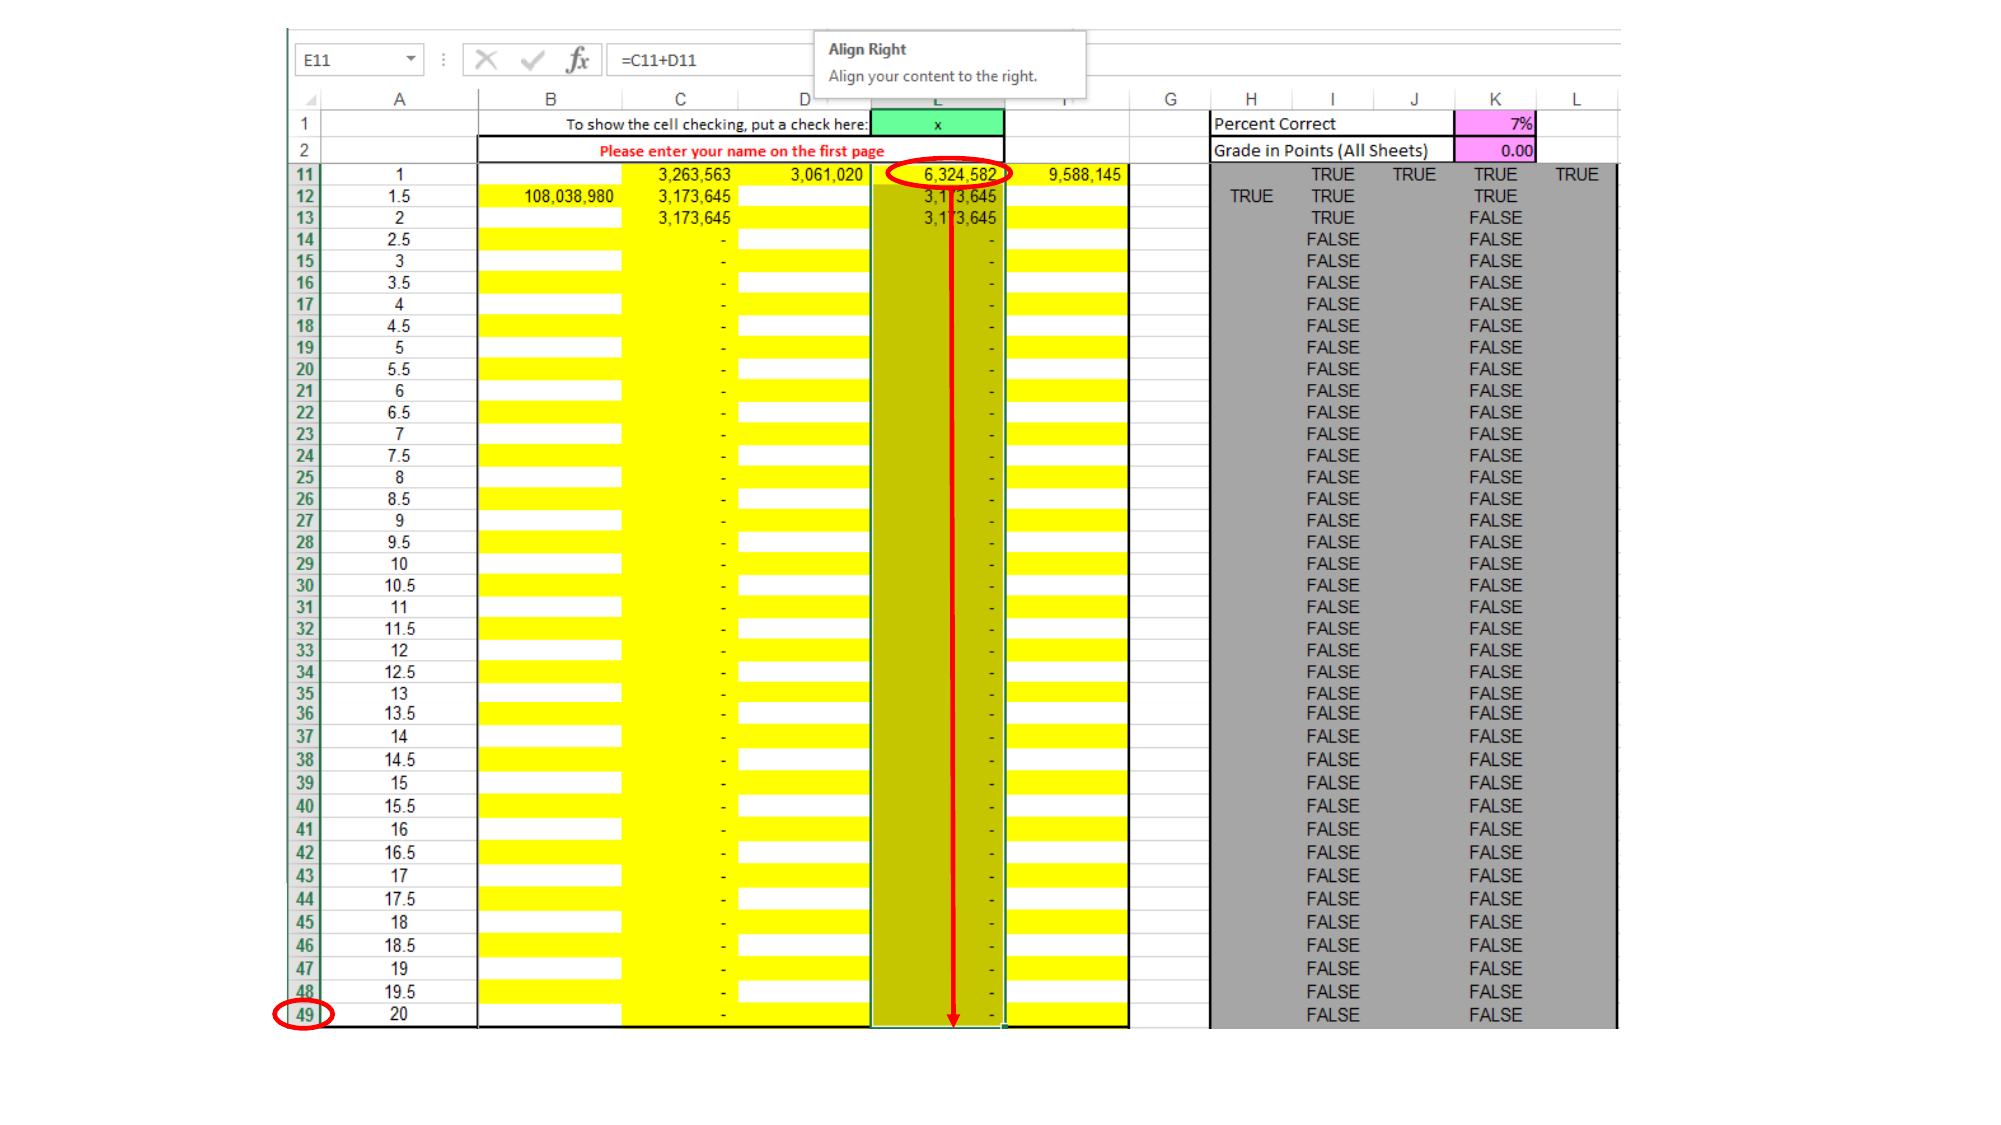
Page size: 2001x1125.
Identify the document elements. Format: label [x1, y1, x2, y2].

picture [286, 702, 951, 1029]
picture [954, 702, 1621, 1029]
text_box [273, 1001, 286, 1027]
list [286, 28, 1621, 702]
